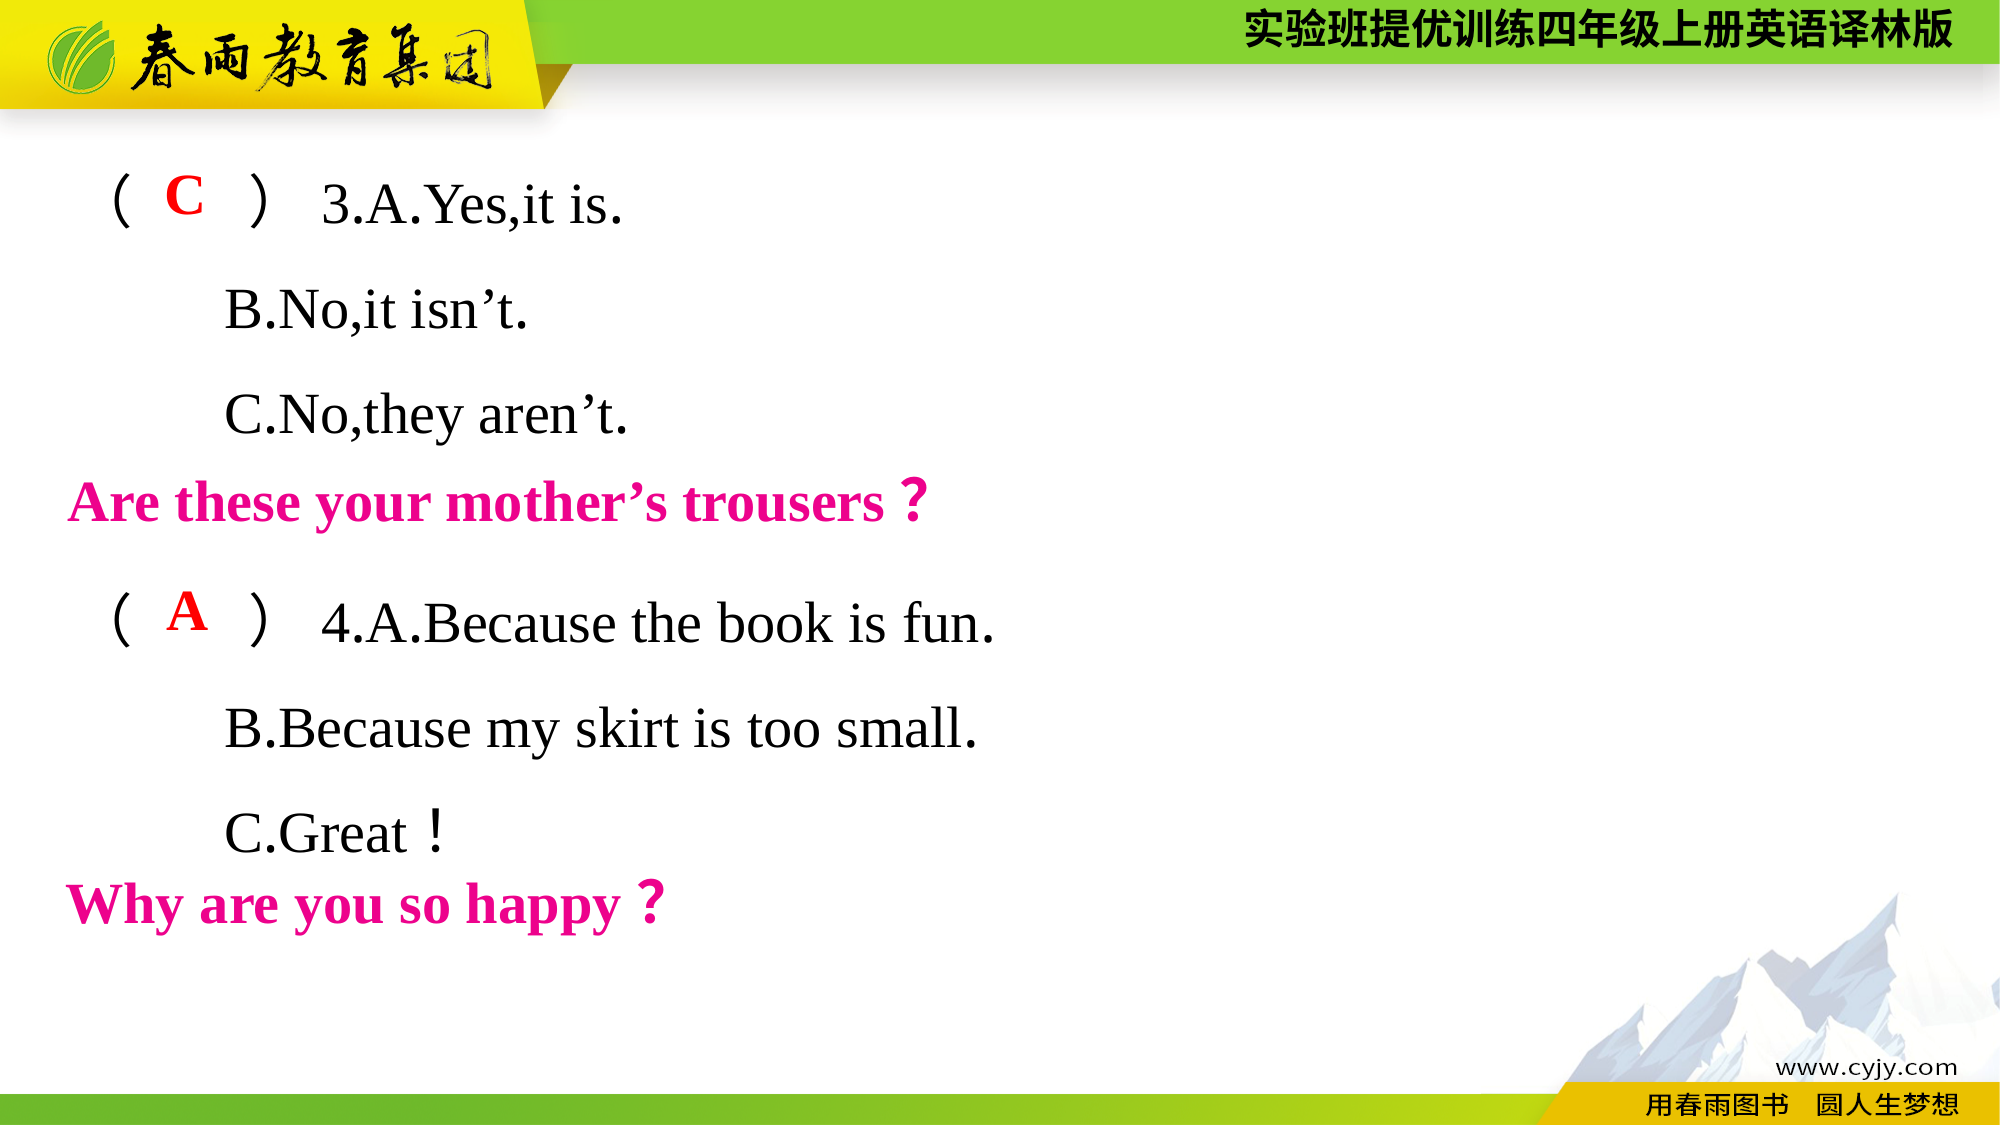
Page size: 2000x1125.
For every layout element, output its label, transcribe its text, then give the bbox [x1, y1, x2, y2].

text_box A [151, 564, 223, 650]
text_box Are these your mother’s trousers？ [52, 456, 973, 541]
text_box Why are you so happy？ [50, 857, 710, 943]
picture [0, 0, 2000, 1125]
list （ ）3.A.Yes,it is. B.No,it isn’t. C.No,they aren’t. （ ）4.A.Because the book is fun. B.Because my skirt is too small. C.Great！ [59, 122, 1944, 880]
text_box C [149, 149, 222, 234]
